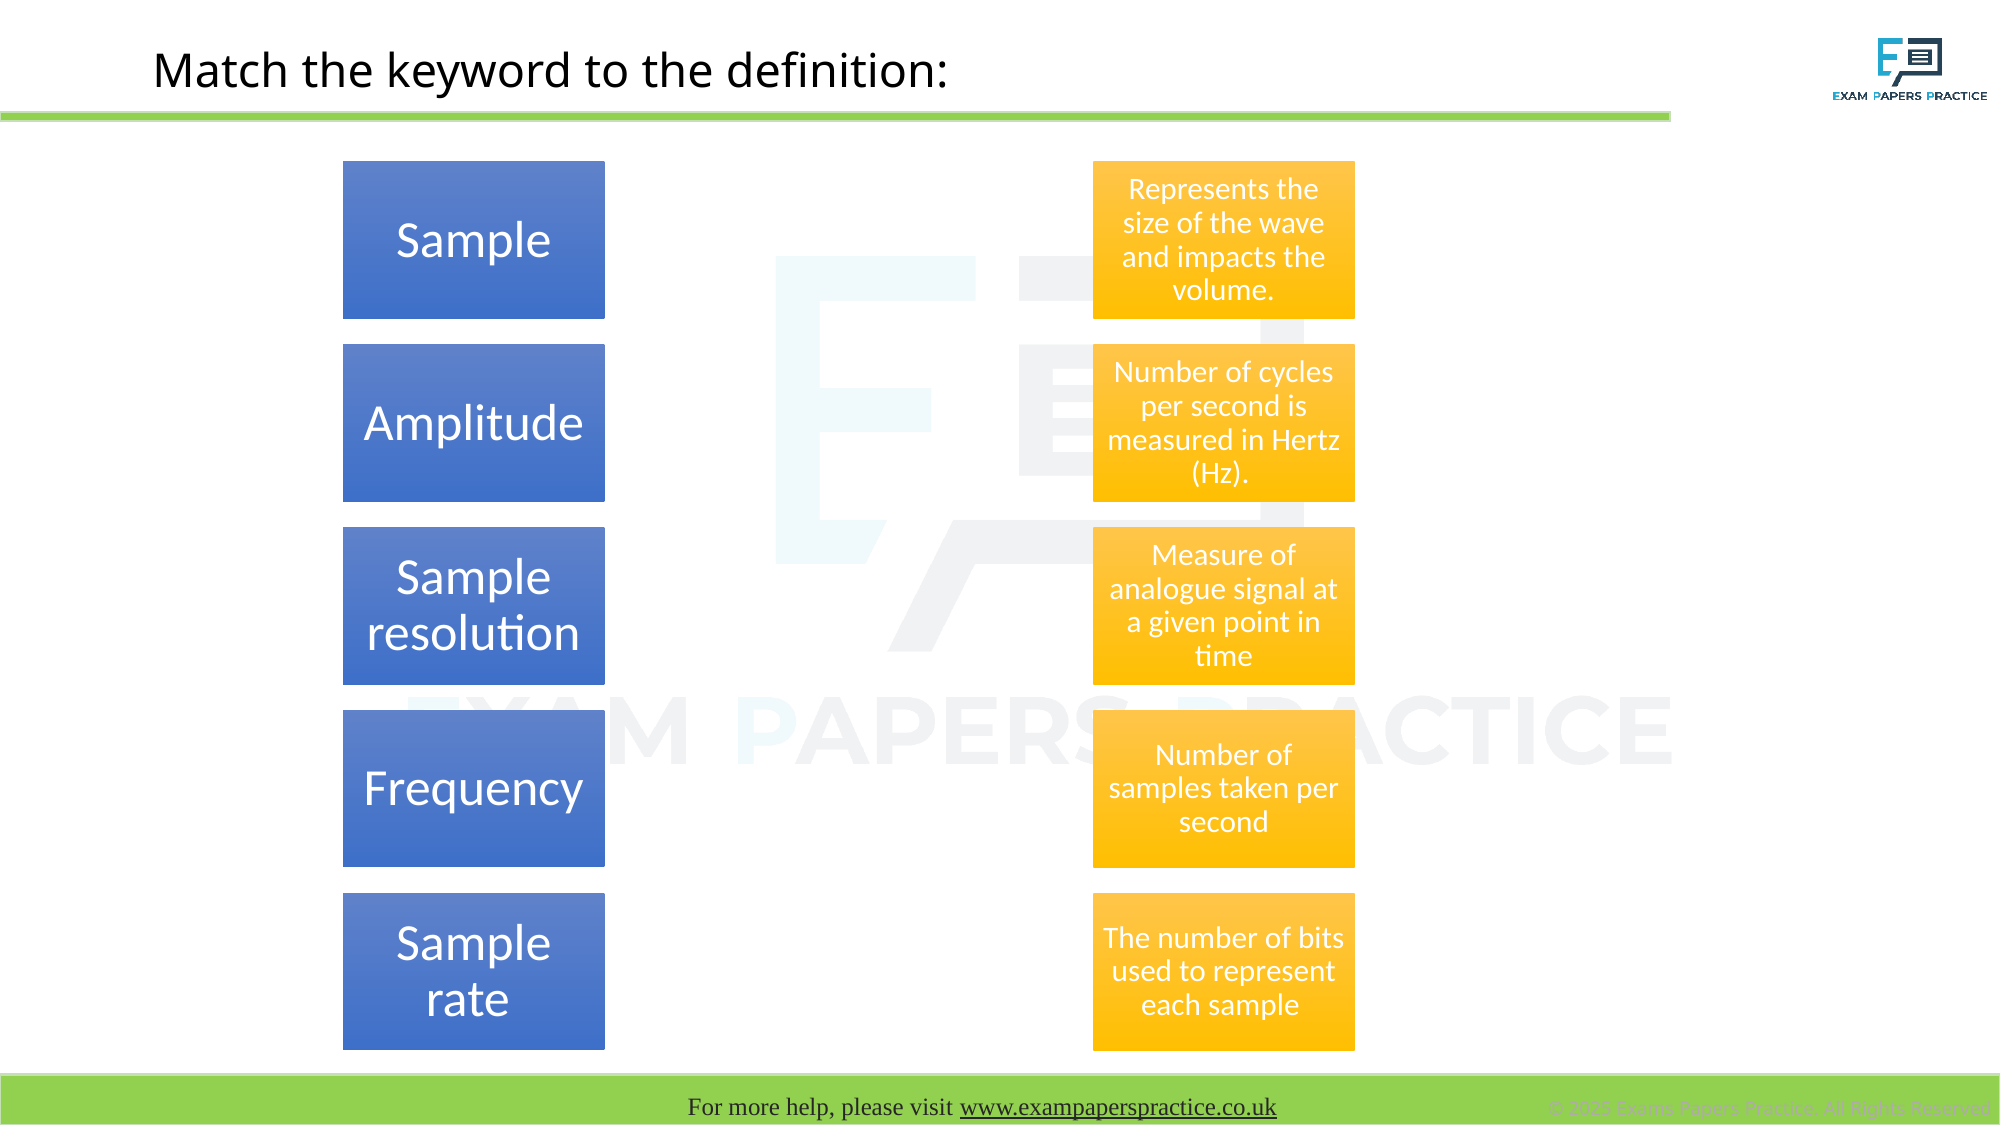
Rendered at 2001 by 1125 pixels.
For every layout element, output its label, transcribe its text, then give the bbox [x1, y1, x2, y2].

title Match the keyword to the definition: [137, 39, 1863, 162]
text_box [244, 161, 703, 1051]
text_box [1017, 161, 1430, 1051]
